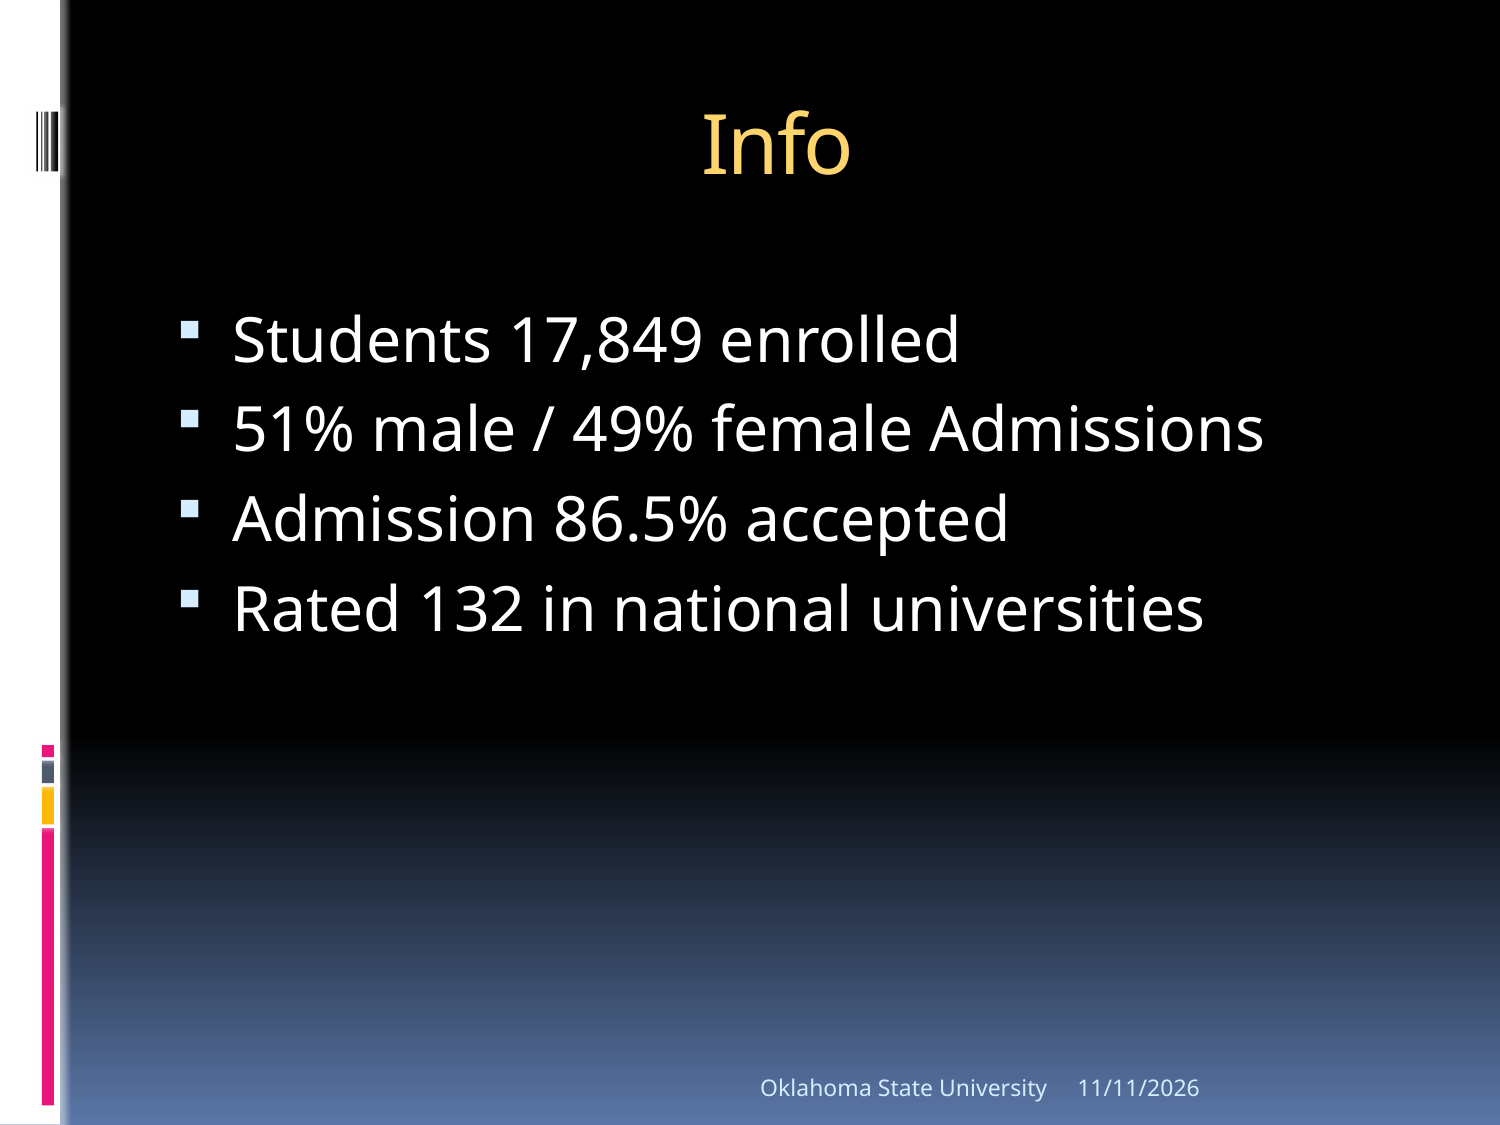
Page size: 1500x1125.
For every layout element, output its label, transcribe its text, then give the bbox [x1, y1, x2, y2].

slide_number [1063, 1052, 1413, 1113]
title Info [150, 83, 1425, 234]
list Students 17,849 enrolled 51% male / 49% female Admissions Admission 86.5% accepted Rated 132 in national universities [150, 292, 1425, 1043]
footer Oklahoma State University [150, 1052, 1063, 1113]
